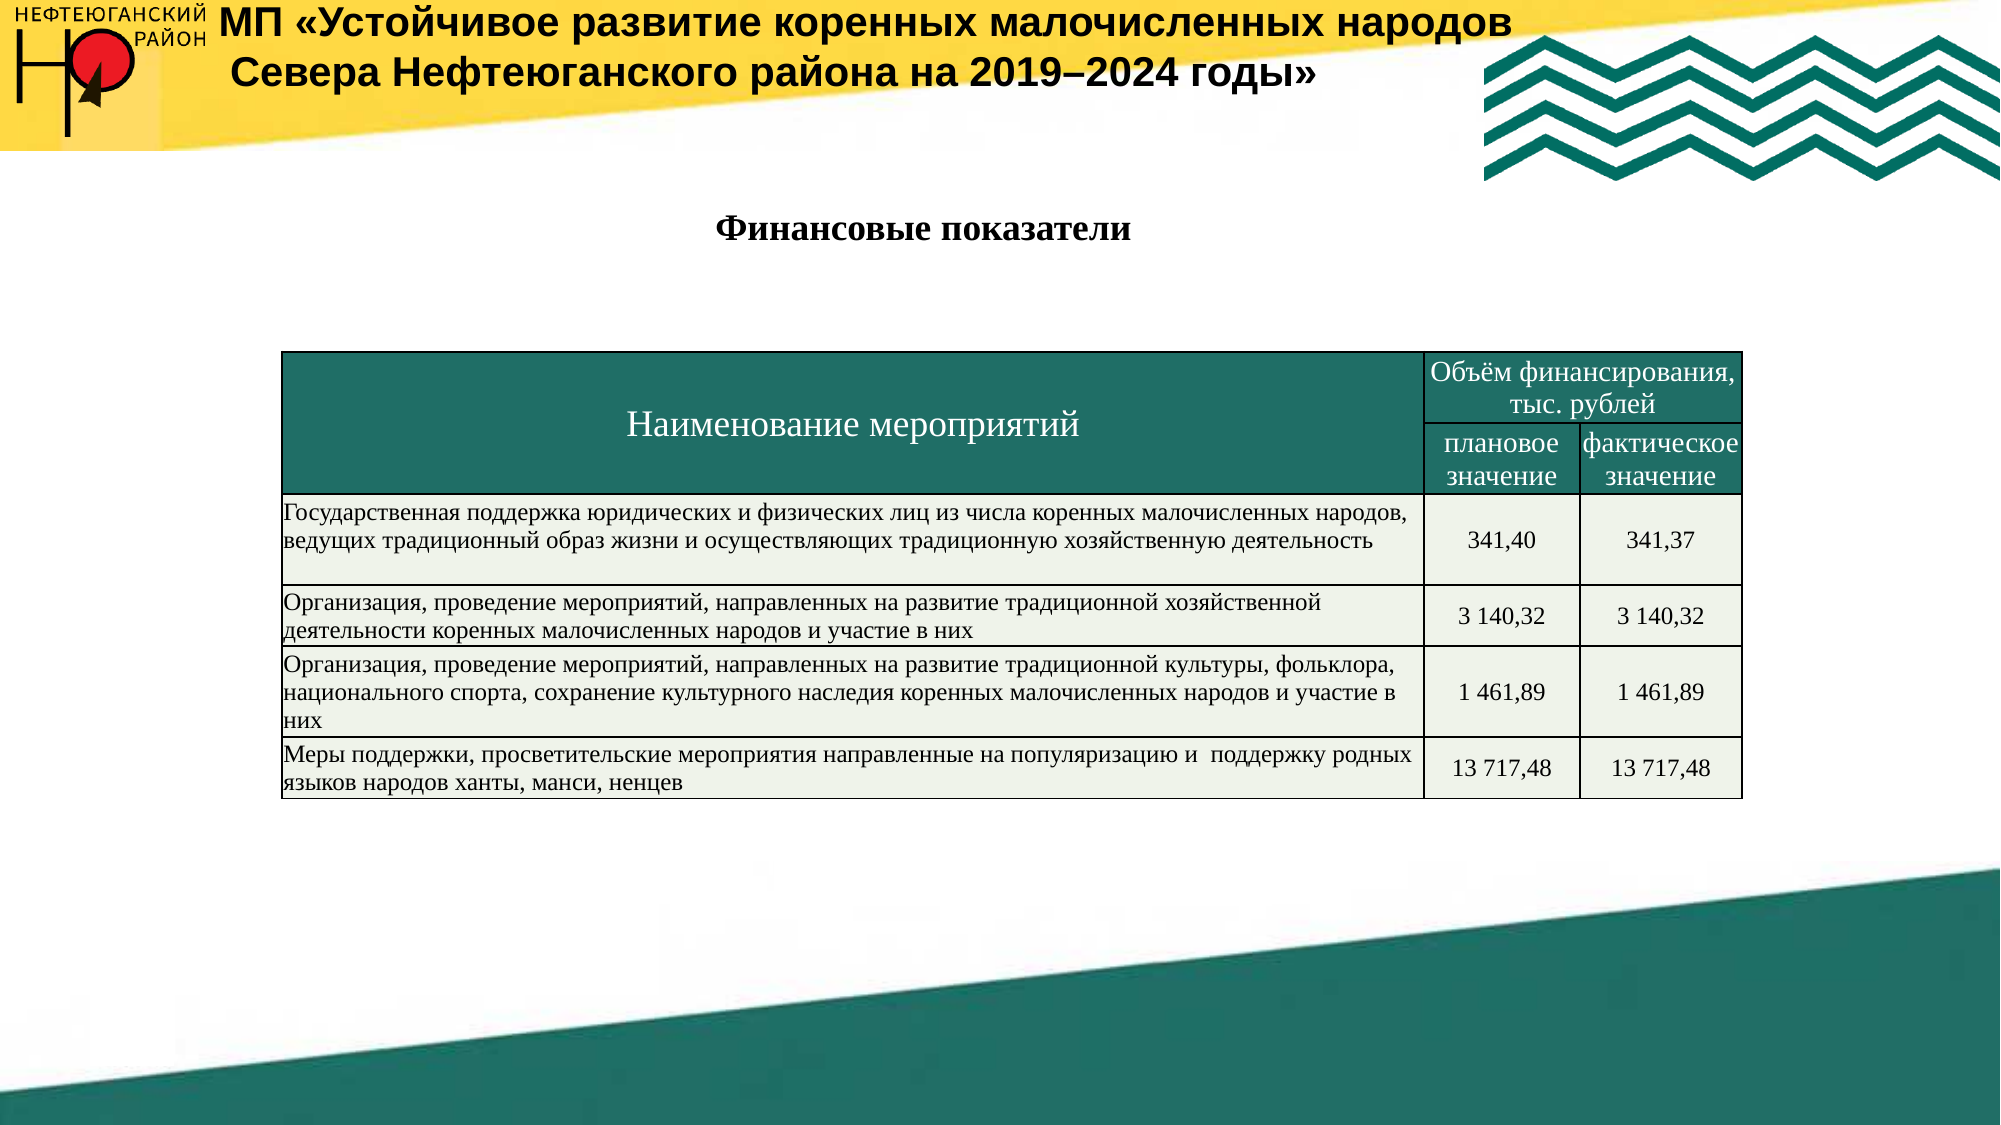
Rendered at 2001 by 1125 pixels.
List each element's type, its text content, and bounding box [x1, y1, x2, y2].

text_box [0, 727, 2000, 1125]
table_cell Организация, проведение мероприятий, направленных на развитие традиционной культуры, фольклора, национального спорта, сохранение культурного наследия коренных малочисленных народов и участие в них [283, 647, 1423, 725]
table_header Объём финансирования, тыс. рублей [1425, 353, 1741, 422]
table_header Наименование мероприятий [283, 353, 1423, 493]
table_cell 341,40 [1425, 495, 1579, 584]
picture [0, 0, 2000, 181]
table_cell Государственная поддержка юридических и физических лиц из числа коренных малочисленных народов, ведущих традиционный образ жизни и осуществляющих традиционную хозяйственную деятельность [283, 495, 1423, 584]
table_cell Организация, проведение мероприятий, направленных на развитие традиционной хозяйственной деятельности коренных малочисленных народов и участие в них [283, 586, 1423, 645]
table_cell фактическое значение [1581, 424, 1741, 493]
table_cell 341,37 [1581, 495, 1741, 584]
table_cell плановое значение [1425, 424, 1579, 493]
text_box Финансовые показатели [700, 195, 1157, 256]
table_cell 1 461,89 [1425, 647, 1579, 725]
table_cell 3 140,32 [1581, 586, 1741, 645]
table_cell 1 461,89 [1581, 647, 1741, 725]
table_cell 3 140,32 [1425, 586, 1579, 645]
